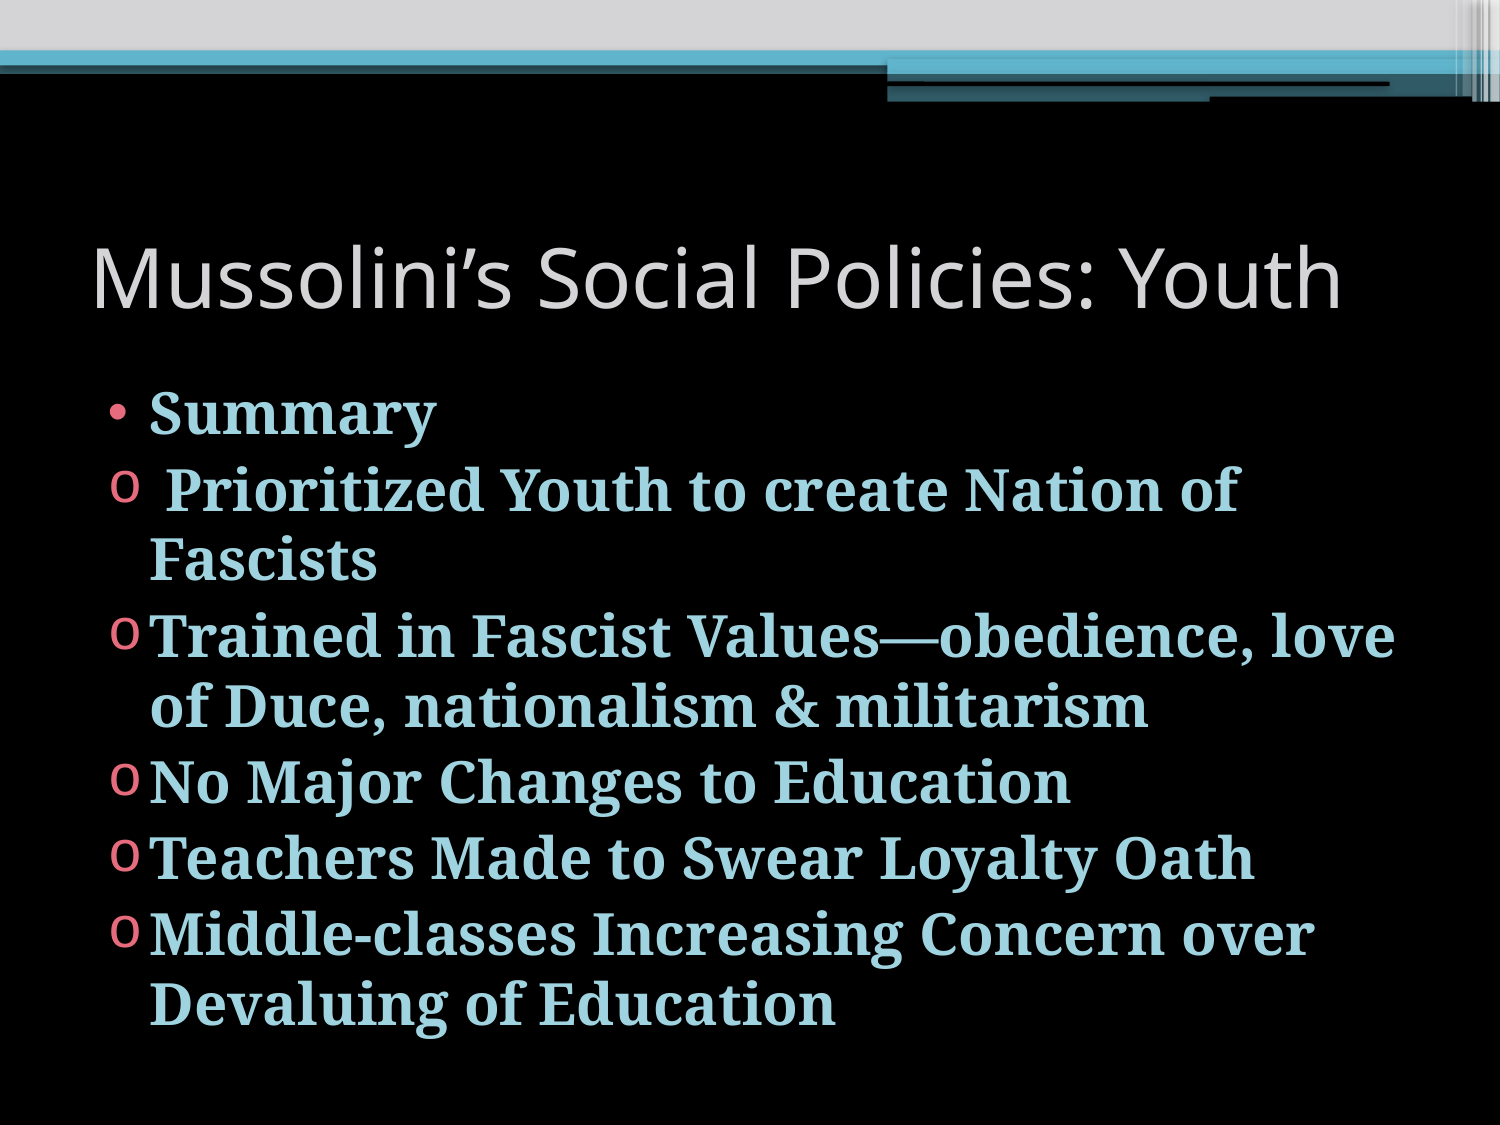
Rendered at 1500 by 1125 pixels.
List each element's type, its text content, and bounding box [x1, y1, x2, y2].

title Mussolini’s Social Policies: Youth [75, 187, 1425, 363]
list Summary Prioritized Youth to create Nation of Fascists Trained in Fascist Values—obedience, love of Duce, nationalism & militarism No Major Changes to Education Teachers Made to Swear Loyalty Oath Middle-classes Increasing Concern over Devaluing of Education [75, 368, 1425, 1079]
